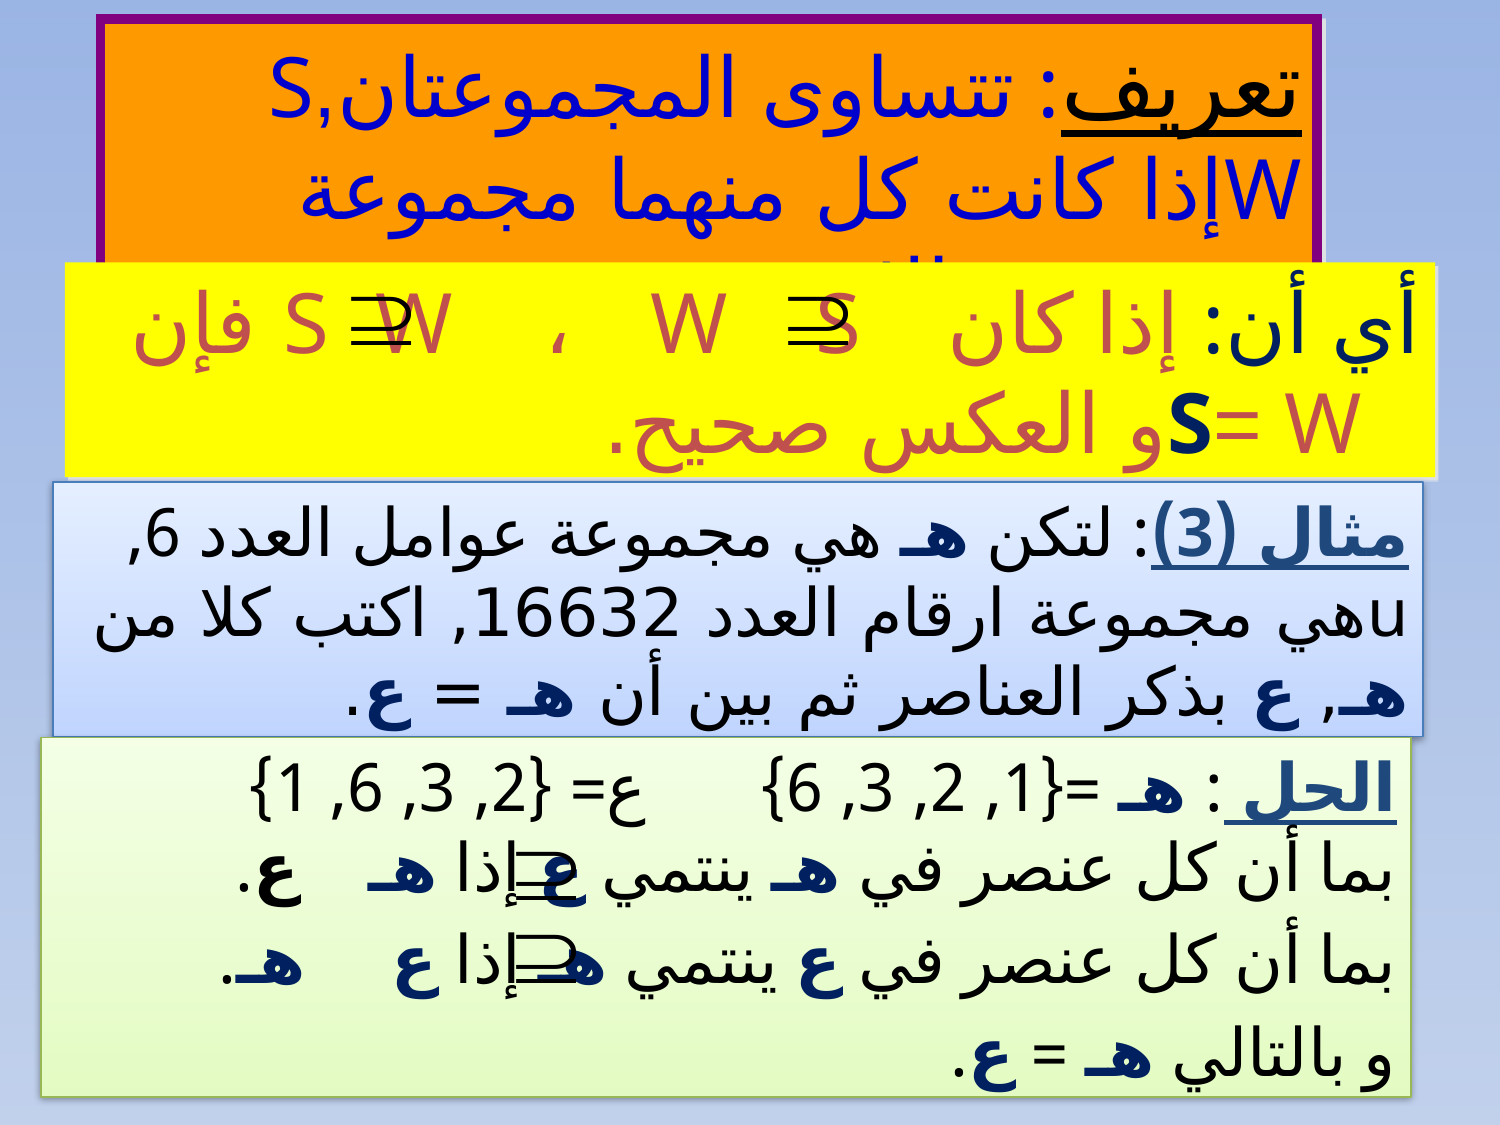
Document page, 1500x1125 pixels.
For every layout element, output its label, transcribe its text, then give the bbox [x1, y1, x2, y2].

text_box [489, 927, 594, 1012]
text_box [489, 845, 594, 927]
text_box مثال (3): لتكن هـ هي مجموعة عوامل العدد 6, uهي مجموعة ارقام العدد 16632, اكتب كلا من هـ, ع بذكر العناصر ثم بين أن هـ = ع. [52, 481, 1424, 737]
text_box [64, 262, 1436, 480]
text_box تعريف: تتساوى المجموعتانЅ, Wإذا كانت كل منهما مجموعة جزئية من الاخرى. [100, 18, 1317, 260]
text_box الحل : هـ ={1, 2, 3, 6} ع= {2, 3, 6, 1} بما أن كل عنصر في هـ ينتمي ع إذا هـ ع. بما أن كل عنصر في ع ينتمي هـ إذا ع هـ. و بالتالي هـ = ع. [40, 737, 1412, 1098]
